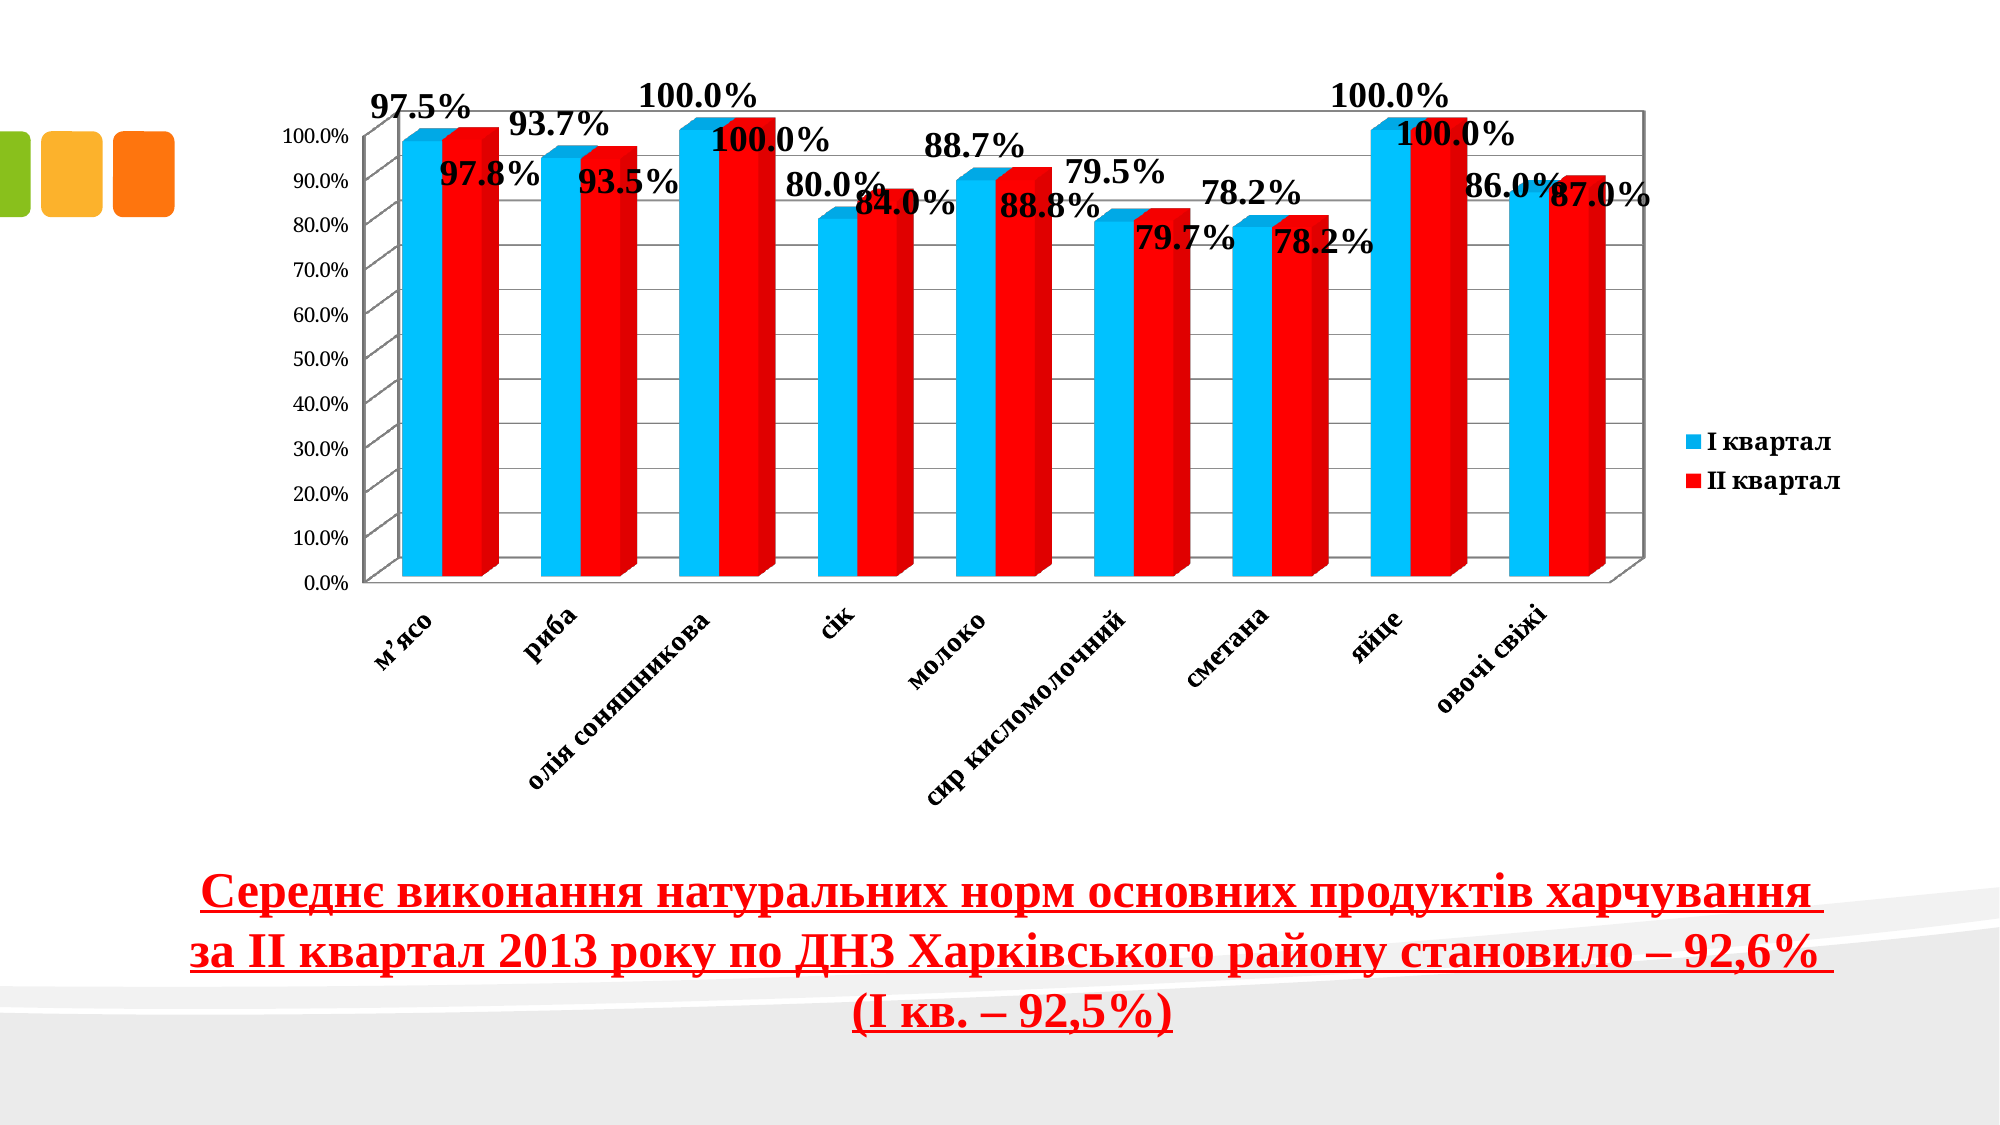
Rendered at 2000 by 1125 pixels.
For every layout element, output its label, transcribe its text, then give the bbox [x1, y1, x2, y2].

chart [249, 74, 1863, 828]
text_box Середнє виконання натуральних норм основних продуктів харчування за ІІ квартал 2013 року по ДНЗ Харківського району становило – 92,6% (І кв. – 92,5%) [62, 849, 1963, 1045]
title [199, 262, 1925, 849]
